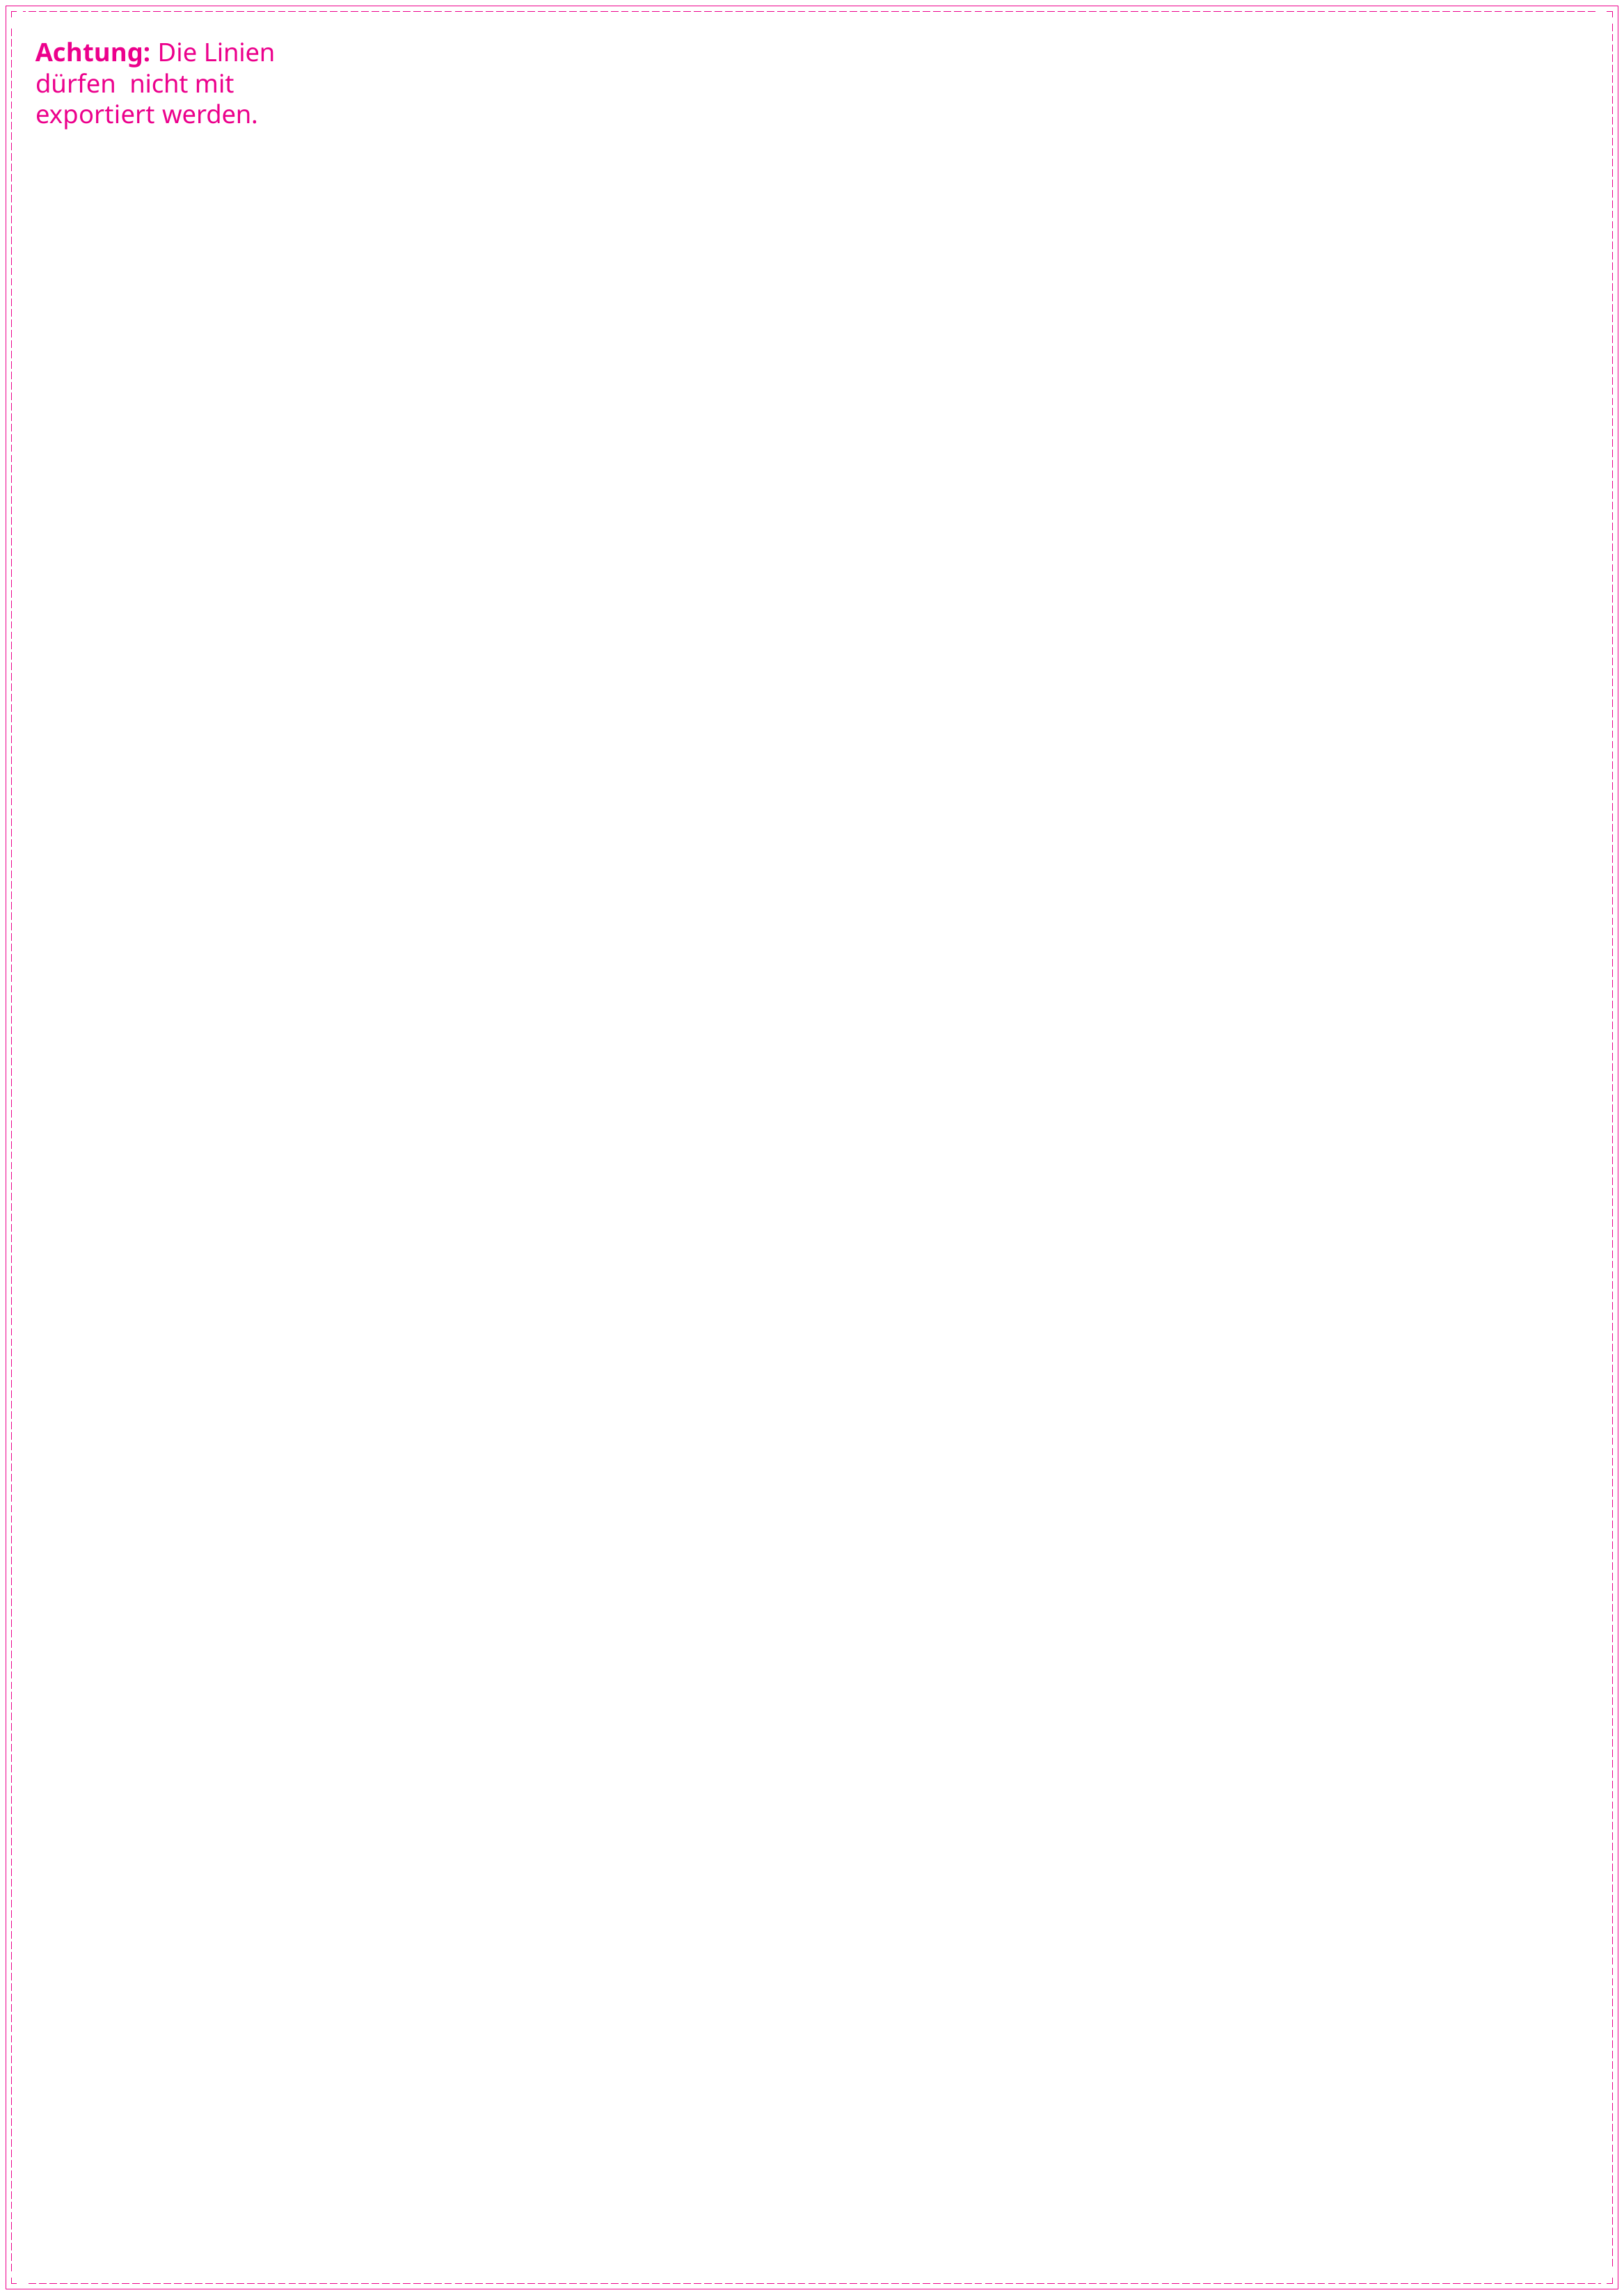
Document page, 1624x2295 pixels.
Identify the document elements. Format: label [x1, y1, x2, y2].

text_box [5, 5, 1619, 2290]
